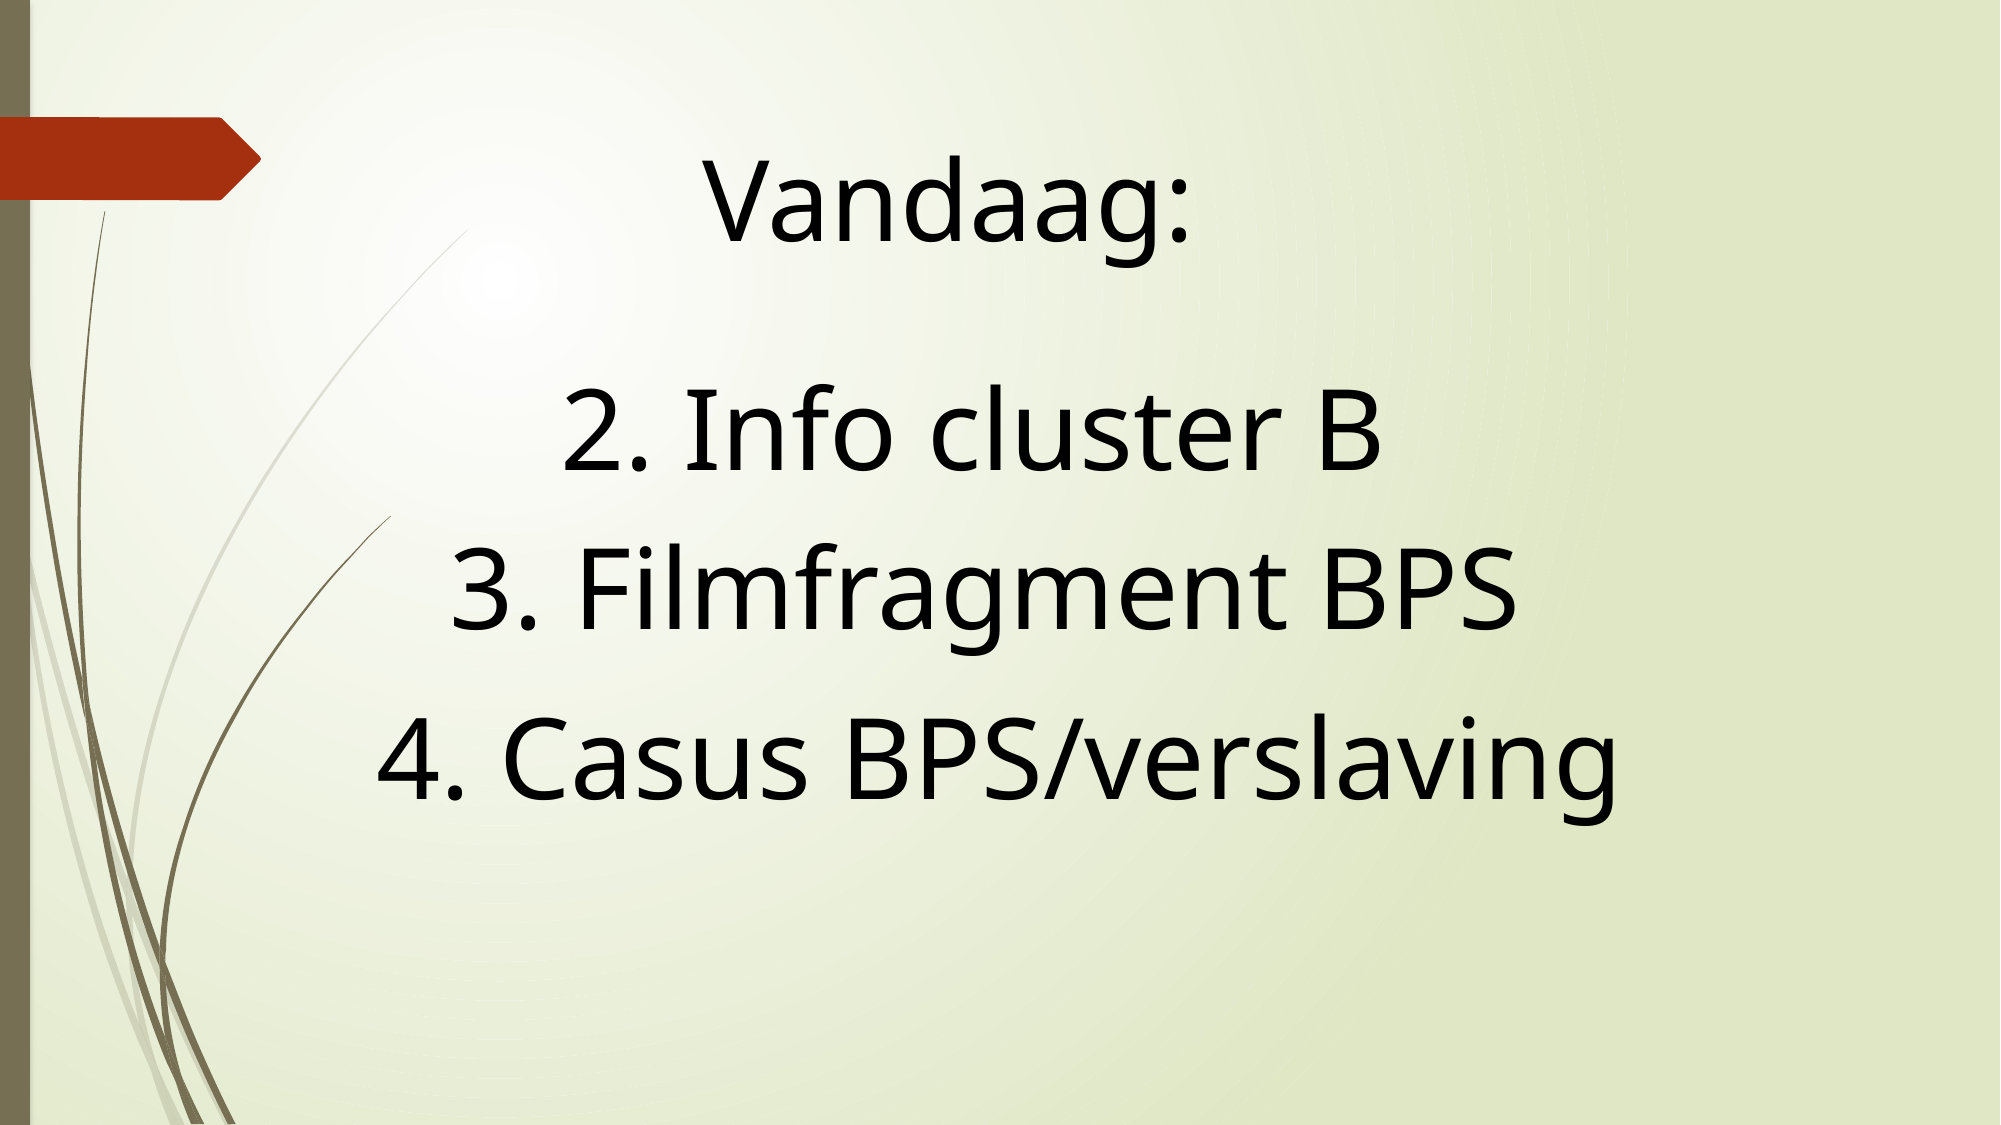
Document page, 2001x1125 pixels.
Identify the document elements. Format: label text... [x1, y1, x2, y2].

text_box 3. Filmfragment BPS [434, 509, 1537, 660]
text_box Vandaag: [687, 0, 1210, 272]
text_box 4. Casus BPS/verslaving [361, 679, 1639, 830]
text_box 2. Info cluster B [545, 350, 1403, 501]
